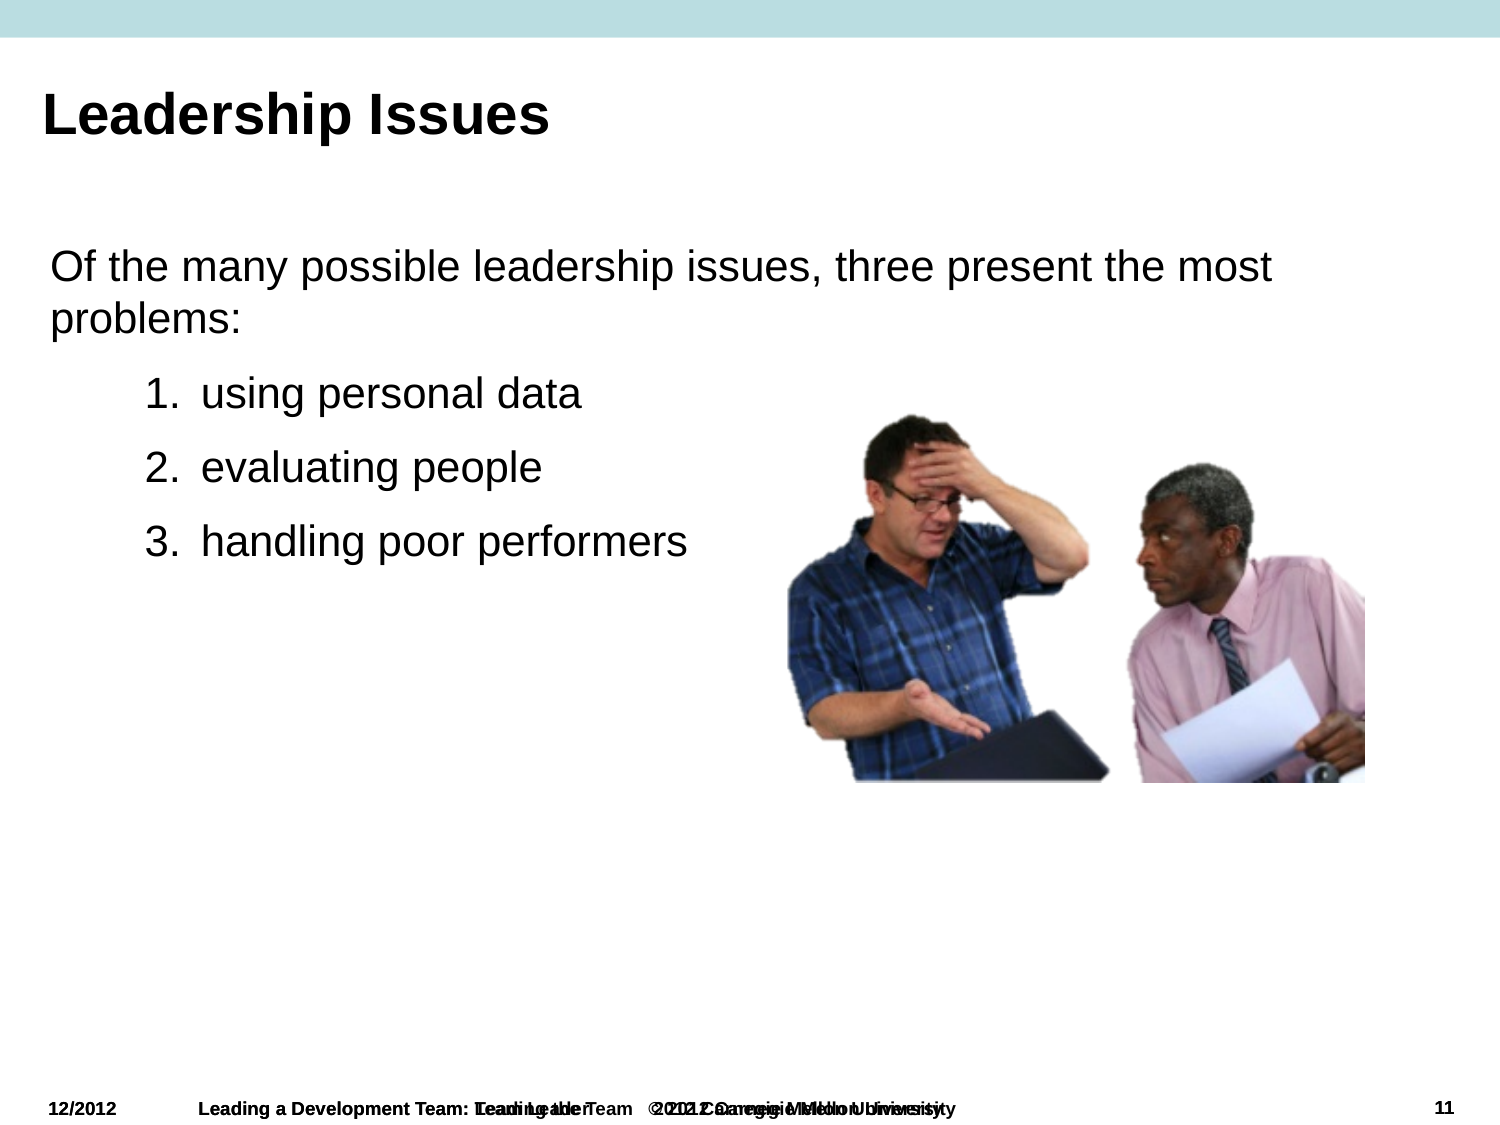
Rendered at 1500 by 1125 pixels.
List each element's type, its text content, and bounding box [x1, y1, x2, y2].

list Of the many possible leadership issues, three present the most problems: using personal data evaluating people handling poor performers [50, 237, 1437, 1000]
title Leadership Issues [42, 89, 1438, 146]
picture [787, 399, 1365, 784]
